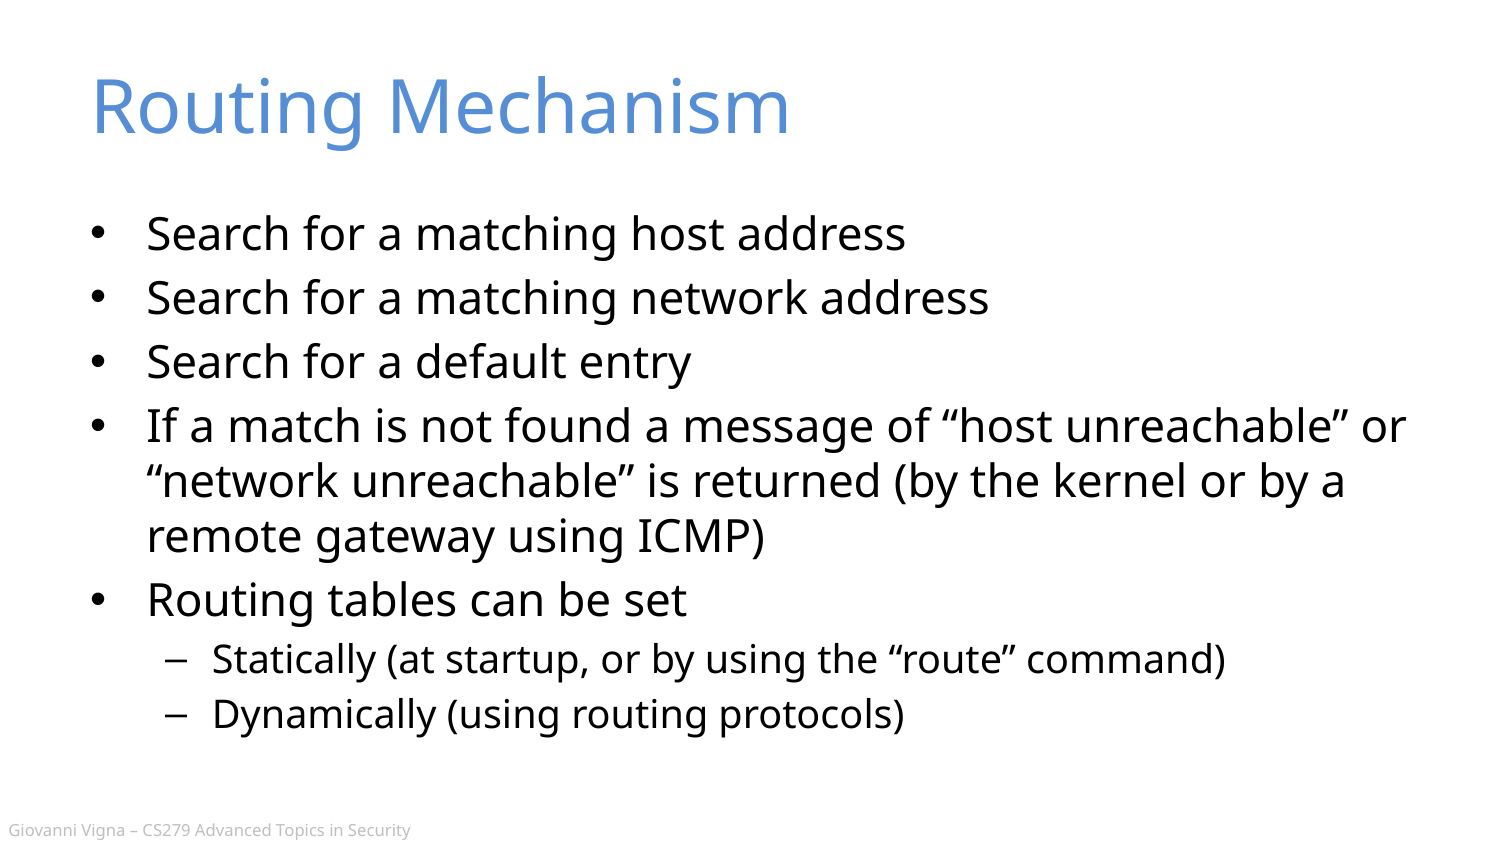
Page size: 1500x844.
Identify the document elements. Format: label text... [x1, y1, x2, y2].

title Routing Mechanism [75, 33, 1425, 175]
list Search for a matching host address Search for a matching network address Search for a default entry If a match is not found a message of “host unreachable” or “network unreachable” is returned (by the kernel or by a remote gateway using ICMP) Routing tables can be set Statically (at startup, or by using the “route” command) Dynamically (using routing protocols) [75, 196, 1425, 813]
